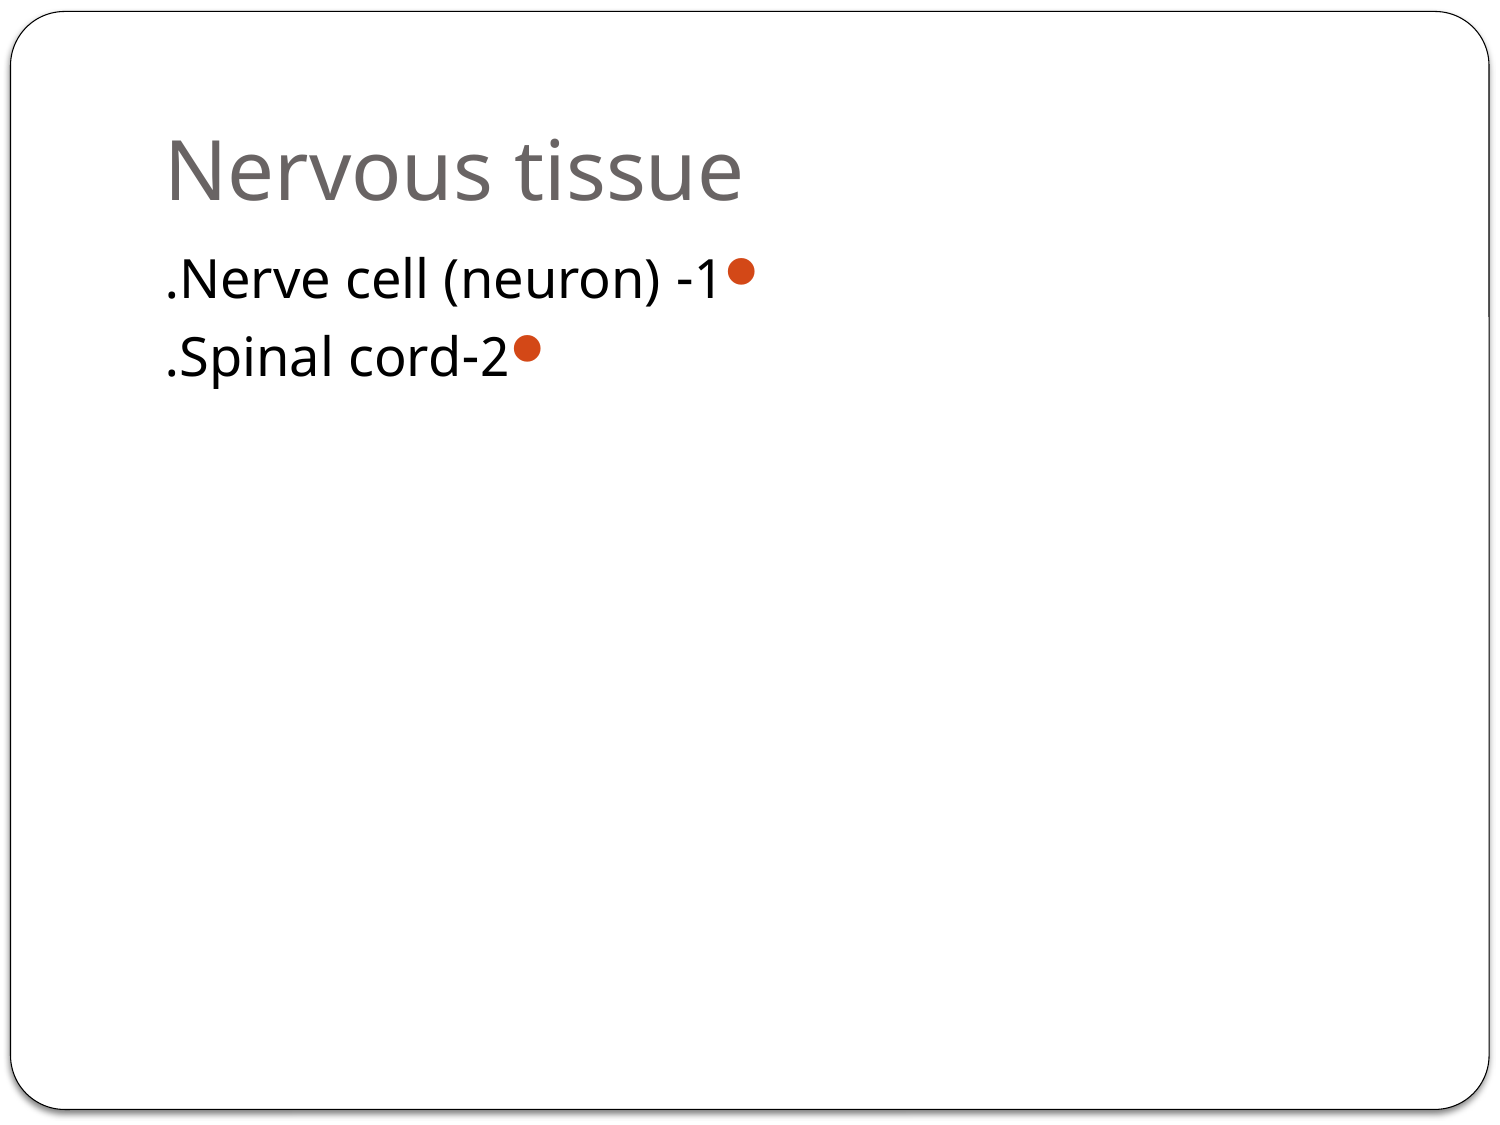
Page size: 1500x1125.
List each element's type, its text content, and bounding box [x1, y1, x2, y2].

title Nervous tissue [150, 45, 1425, 233]
list 1- Nerve cell (neuron). 2-Spinal cord. [150, 237, 1425, 988]
